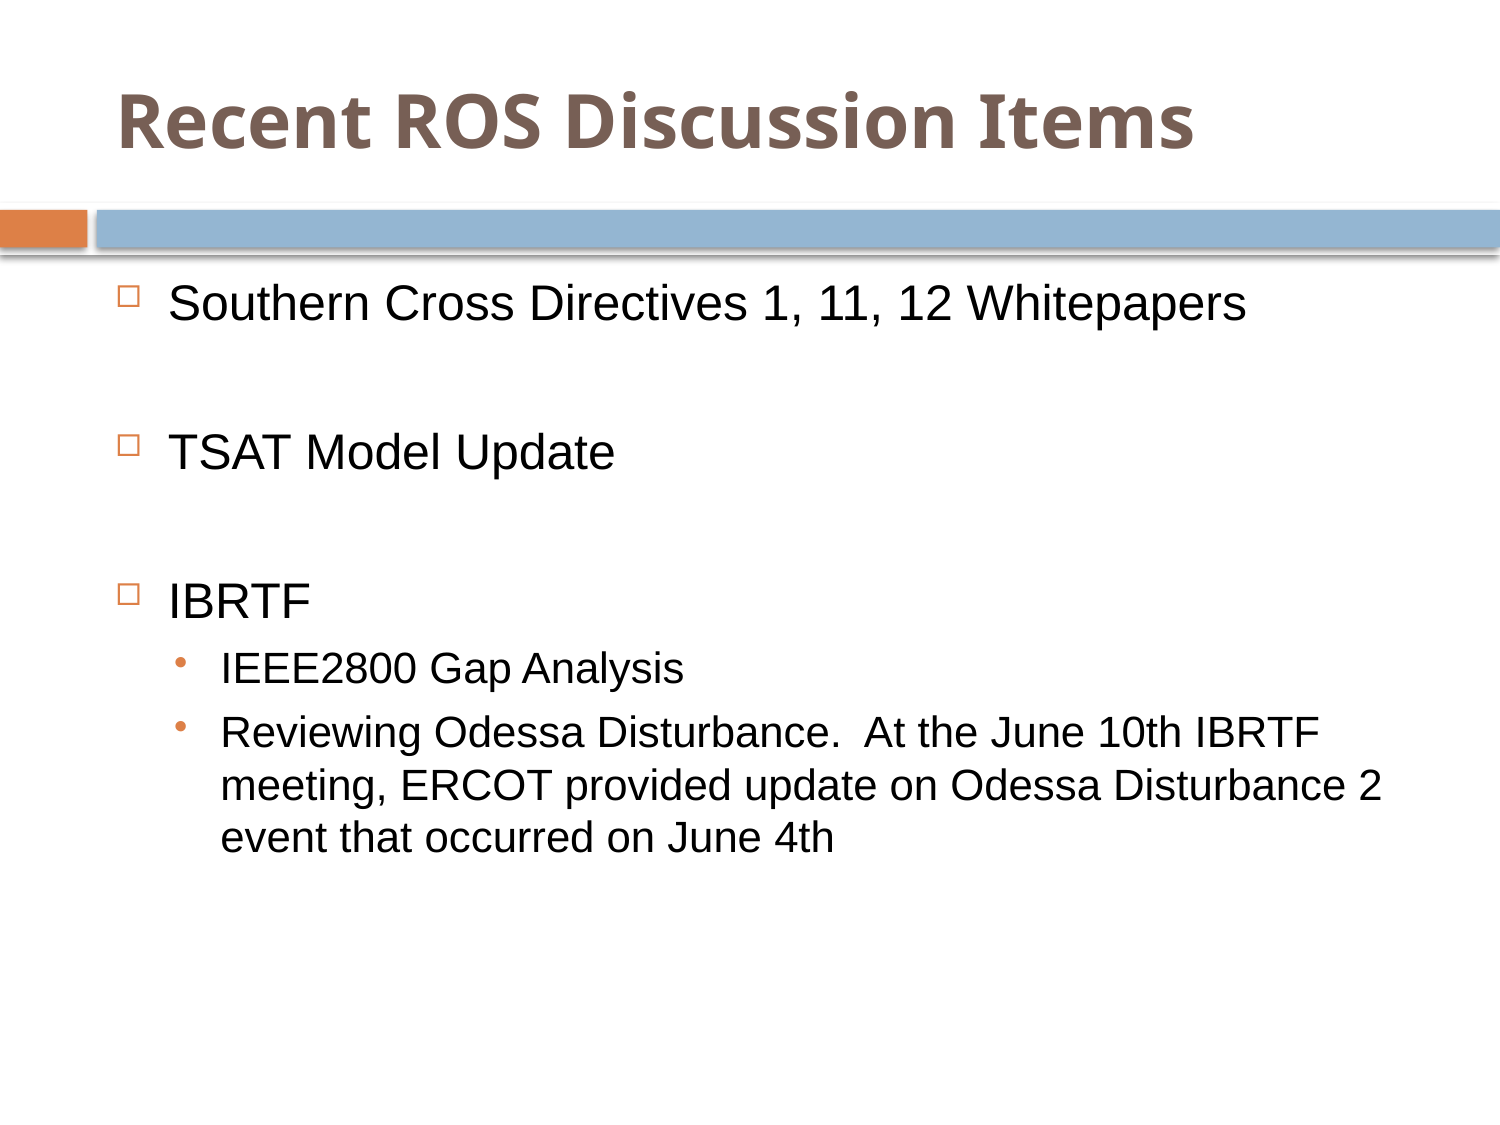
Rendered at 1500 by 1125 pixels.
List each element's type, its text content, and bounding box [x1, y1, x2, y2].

title Recent ROS Discussion Items [100, 37, 1439, 201]
list Southern Cross Directives 1, 11, 12 Whitepapers TSAT Model Update IBRTF IEEE2800 Gap Analysis Reviewing Odessa Disturbance. At the June 10th IBRTF meeting, ERCOT provided update on Odessa Disturbance 2 event that occurred on June 4th [100, 262, 1439, 1001]
